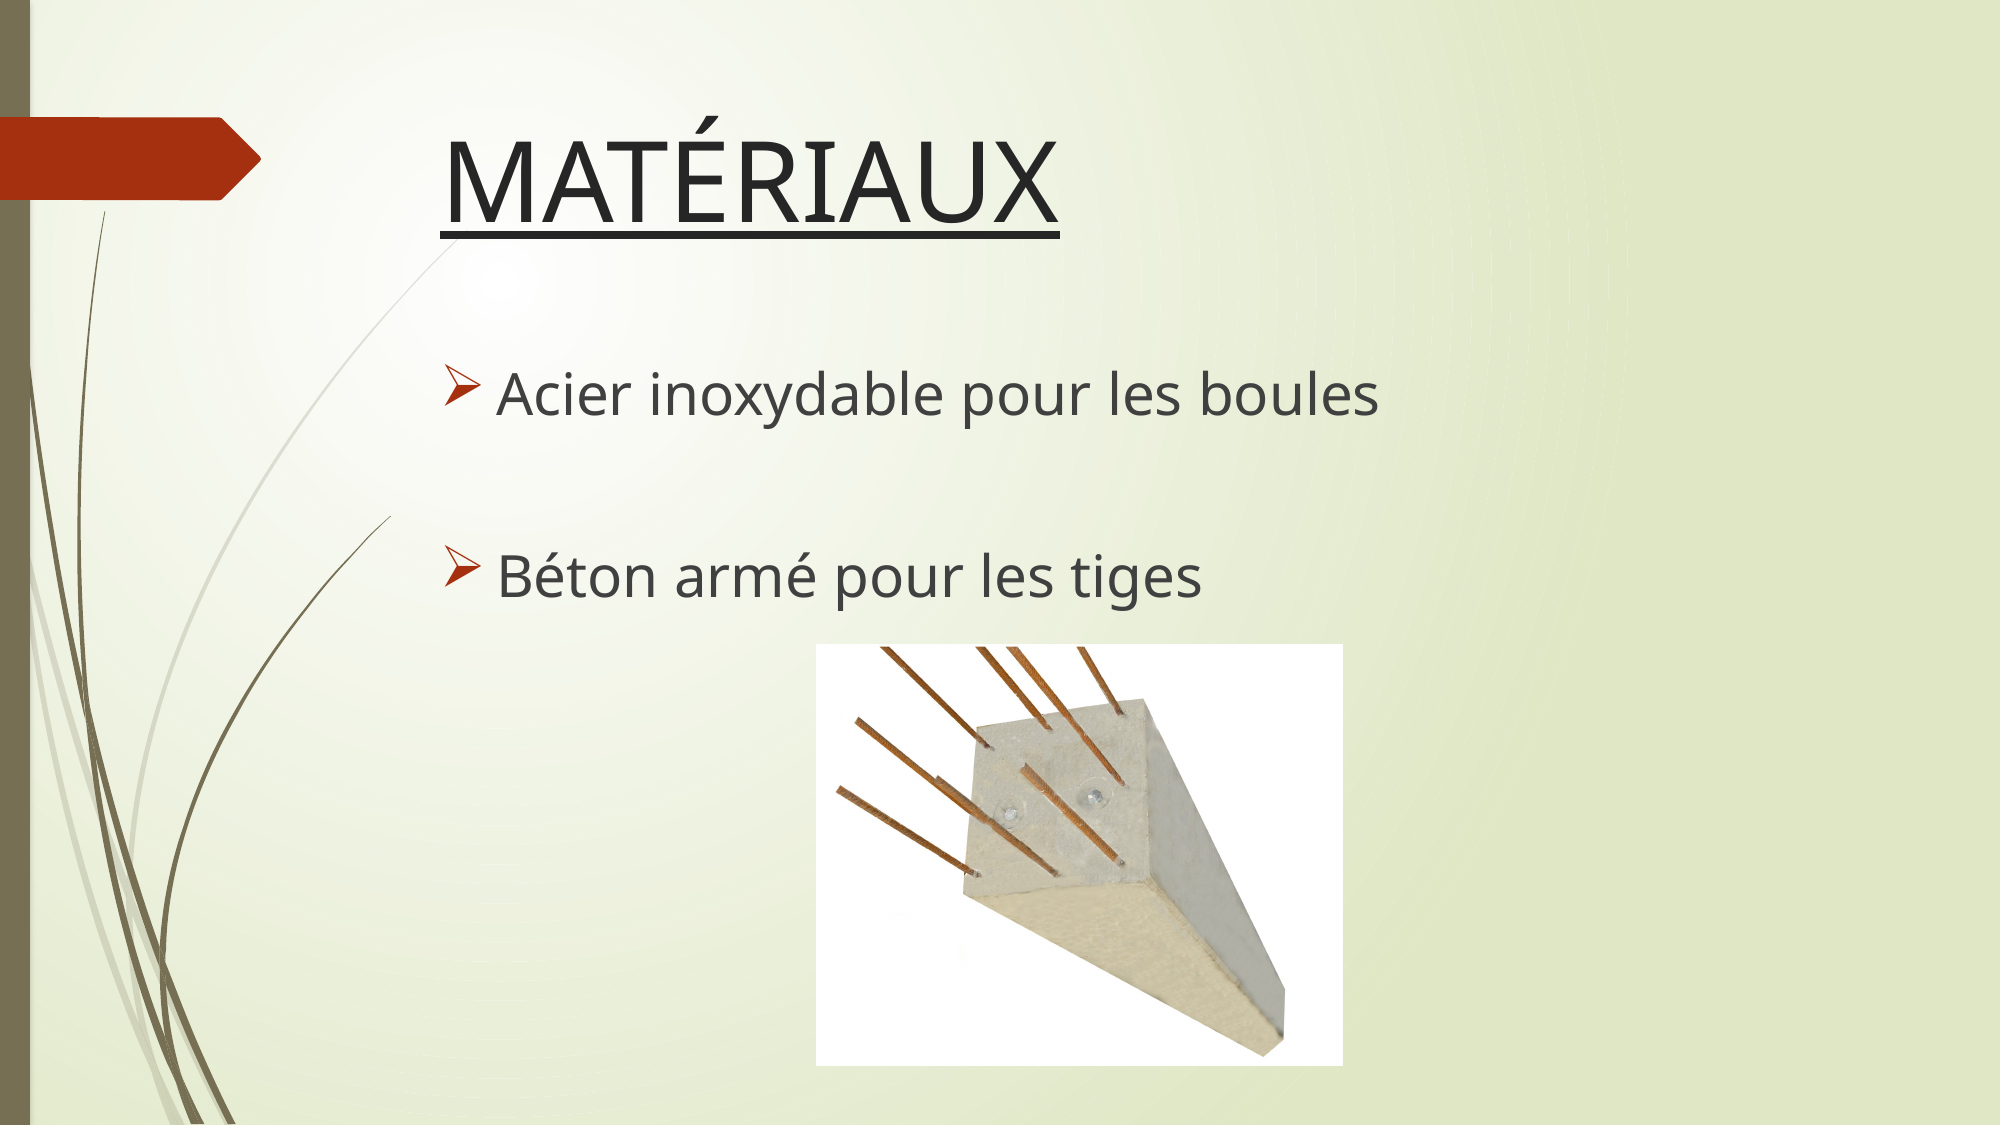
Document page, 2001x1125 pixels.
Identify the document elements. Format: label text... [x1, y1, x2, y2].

picture [815, 644, 1343, 1067]
title MATÉRIAUX [425, 102, 1888, 313]
list Acier inoxydable pour les boules Béton armé pour les tiges [424, 350, 1888, 970]
